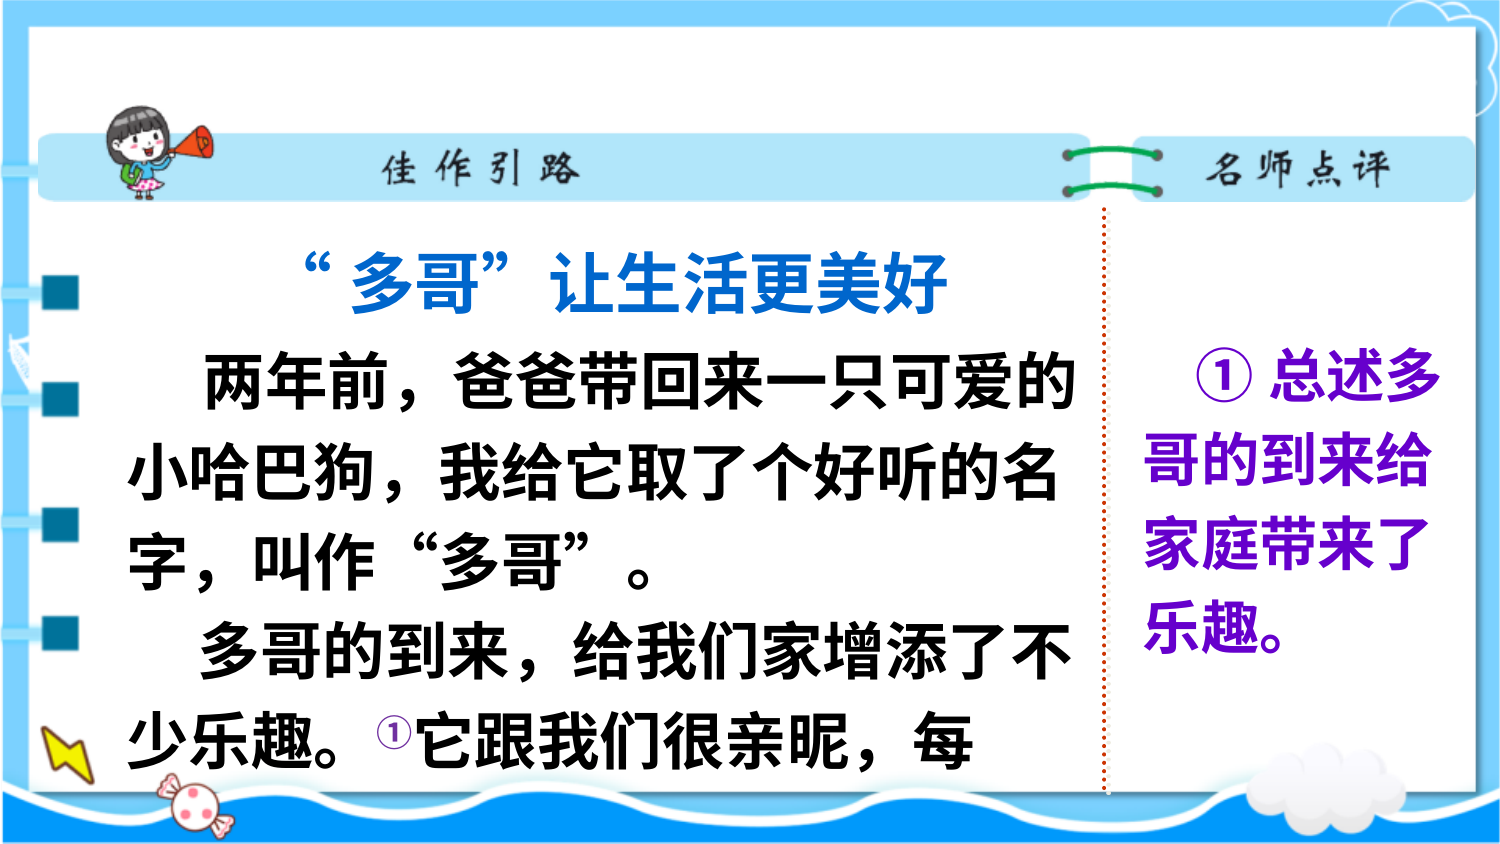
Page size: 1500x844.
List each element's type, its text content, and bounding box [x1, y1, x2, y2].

picture [0, 0, 1500, 844]
text_box “多哥”让生活更美好 两年前，爸爸带回来一只可爱的小哈巴狗，我给它取了个好听的名字，叫作“多哥”。 多哥的到来，给我们家增添了不少乐趣。①它跟我们很亲昵，每 [111, 218, 1100, 785]
text_box ①总述多哥的到来给家庭带来了乐趣。 [1128, 317, 1459, 669]
